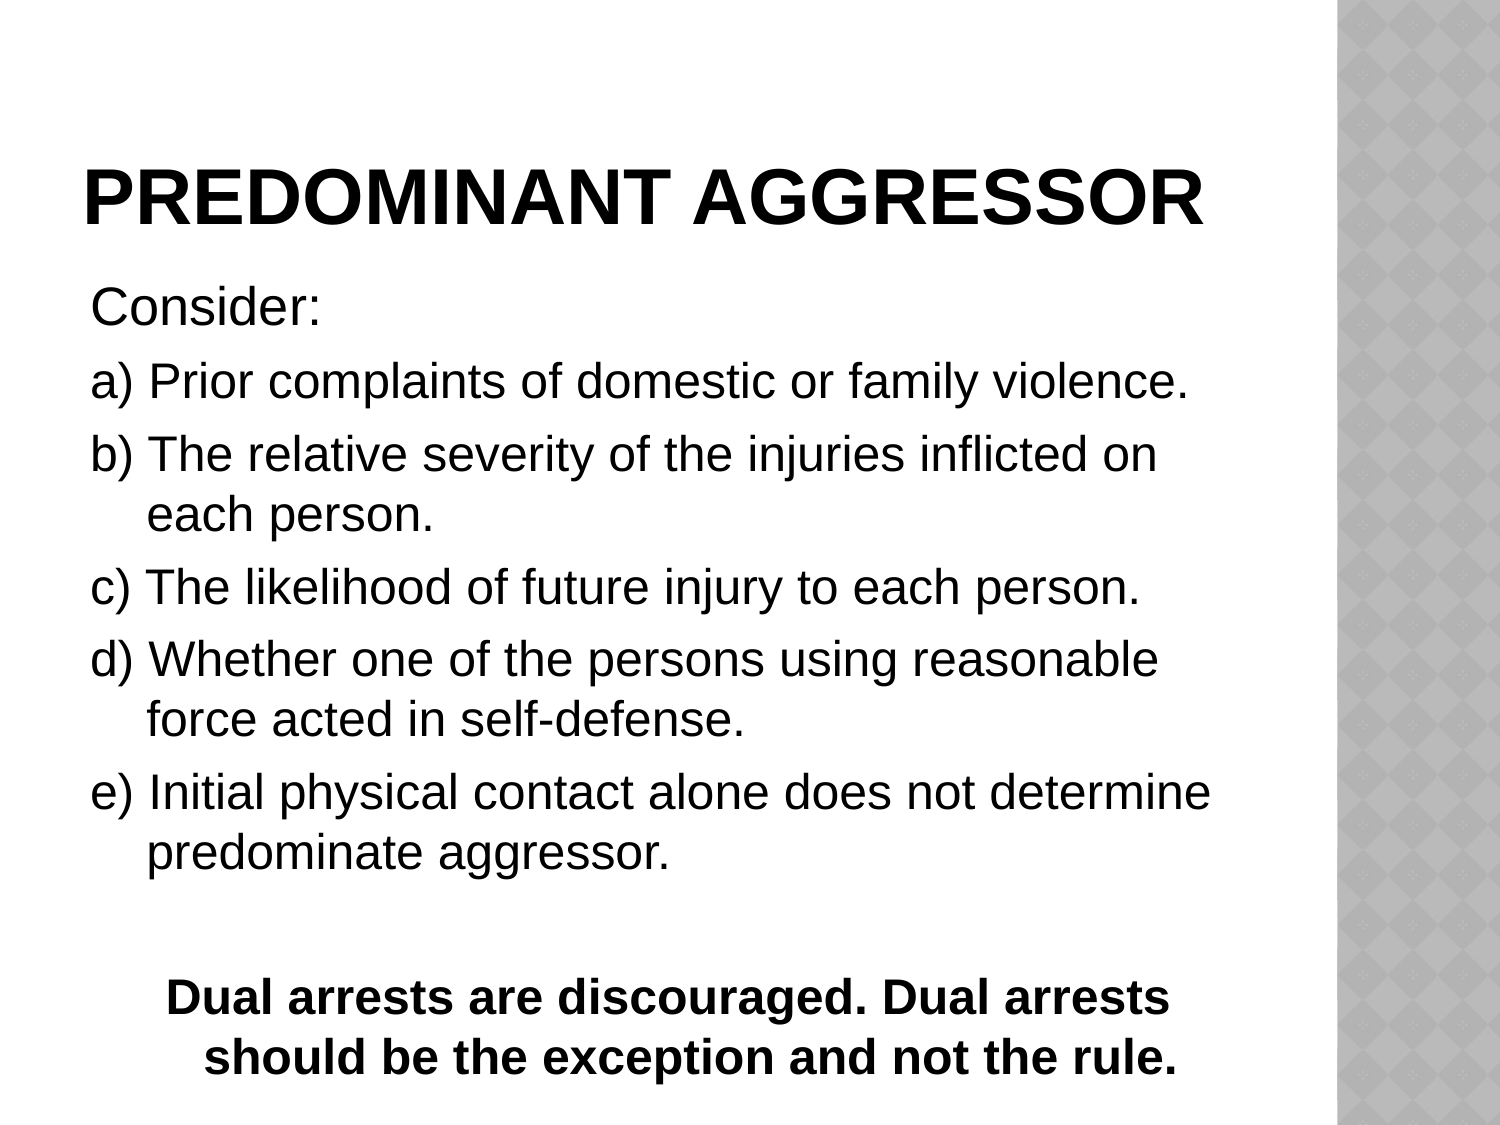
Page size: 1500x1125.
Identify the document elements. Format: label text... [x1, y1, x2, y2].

list Consider: a) Prior complaints of domestic or family violence. b) The relative severity of the injuries inflicted on each person. c) The likelihood of future injury to each person. d) Whether one of the persons using reasonable force acted in self-defense. e) Initial physical contact alone does not determine predominate aggressor. Dual arrests are discouraged. Dual arrests should be the exception and not the rule. [75, 264, 1263, 1125]
title Predominant aggressor [75, 52, 1263, 241]
